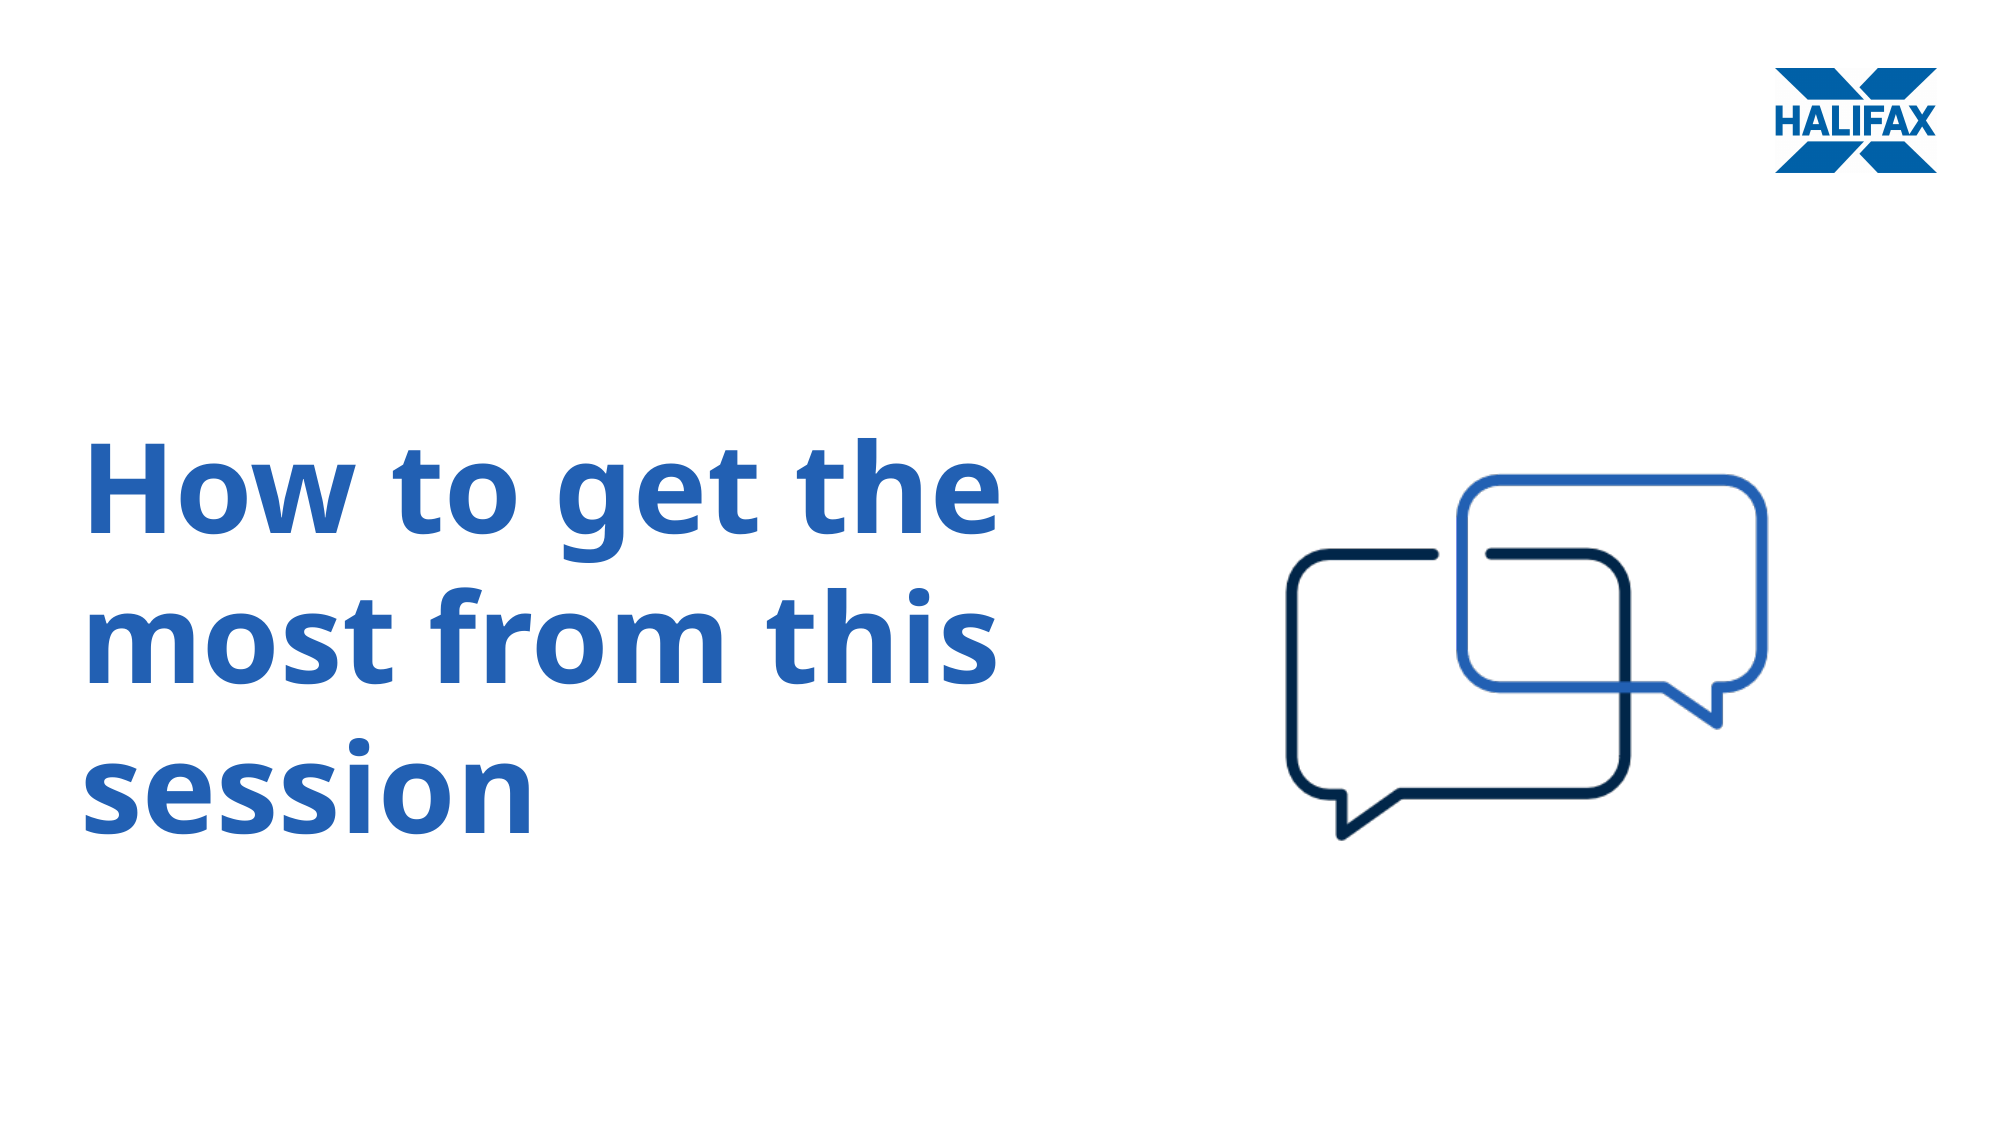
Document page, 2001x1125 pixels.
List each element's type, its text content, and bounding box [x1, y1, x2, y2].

picture [1214, 327, 1856, 972]
picture [1775, 68, 1937, 173]
list How to get the most from this session [65, 400, 1149, 563]
